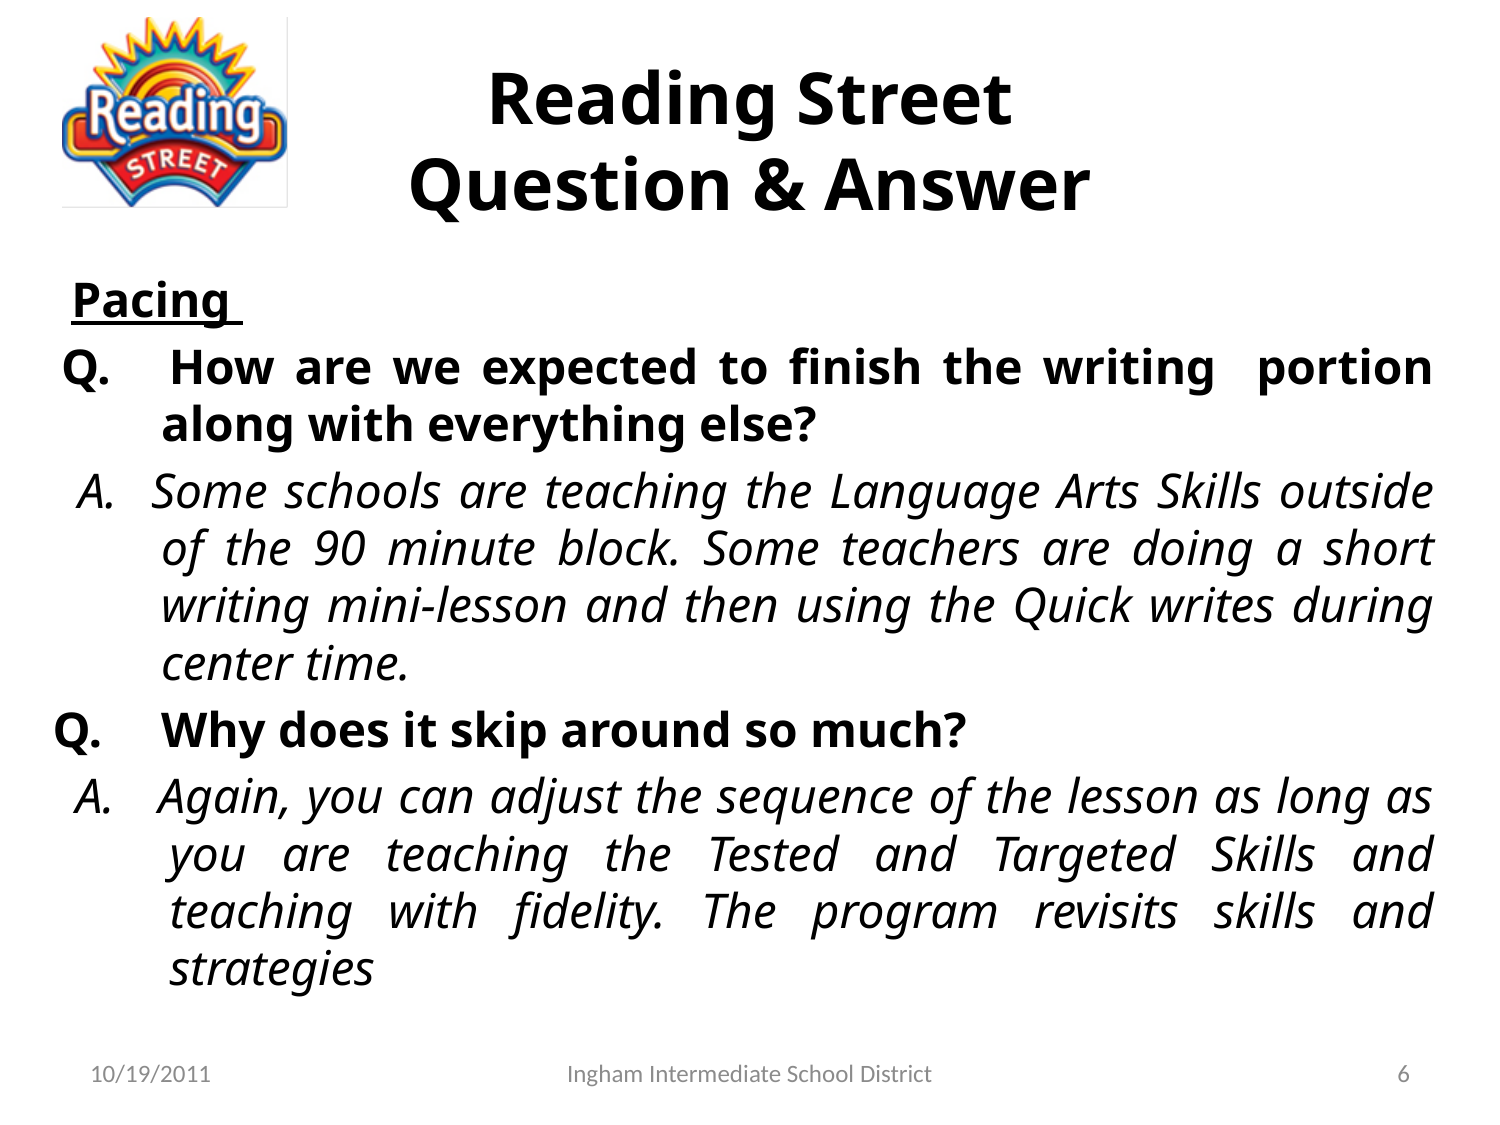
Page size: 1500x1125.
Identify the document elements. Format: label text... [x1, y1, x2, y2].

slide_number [75, 1042, 425, 1103]
footer Ingham Intermediate School District [512, 1042, 988, 1103]
slide_number 6 [1074, 1042, 1425, 1103]
picture [62, 17, 290, 209]
list Pacing Q. How are we expected to finish the writing portion along with everything else? A. Some schools are teaching the Language Arts Skills outside of the 90 minute block. Some teachers are doing a short writing mini-lesson and then using the Quick writes during center time. Why does it skip around so much? A. Again, you can adjust the sequence of the lesson as long as you are teaching the Tested and Targeted Skills and teaching with fidelity. The program revisits skills and strategies [37, 262, 1450, 1005]
title Reading Street Question & Answer [75, 45, 1425, 233]
